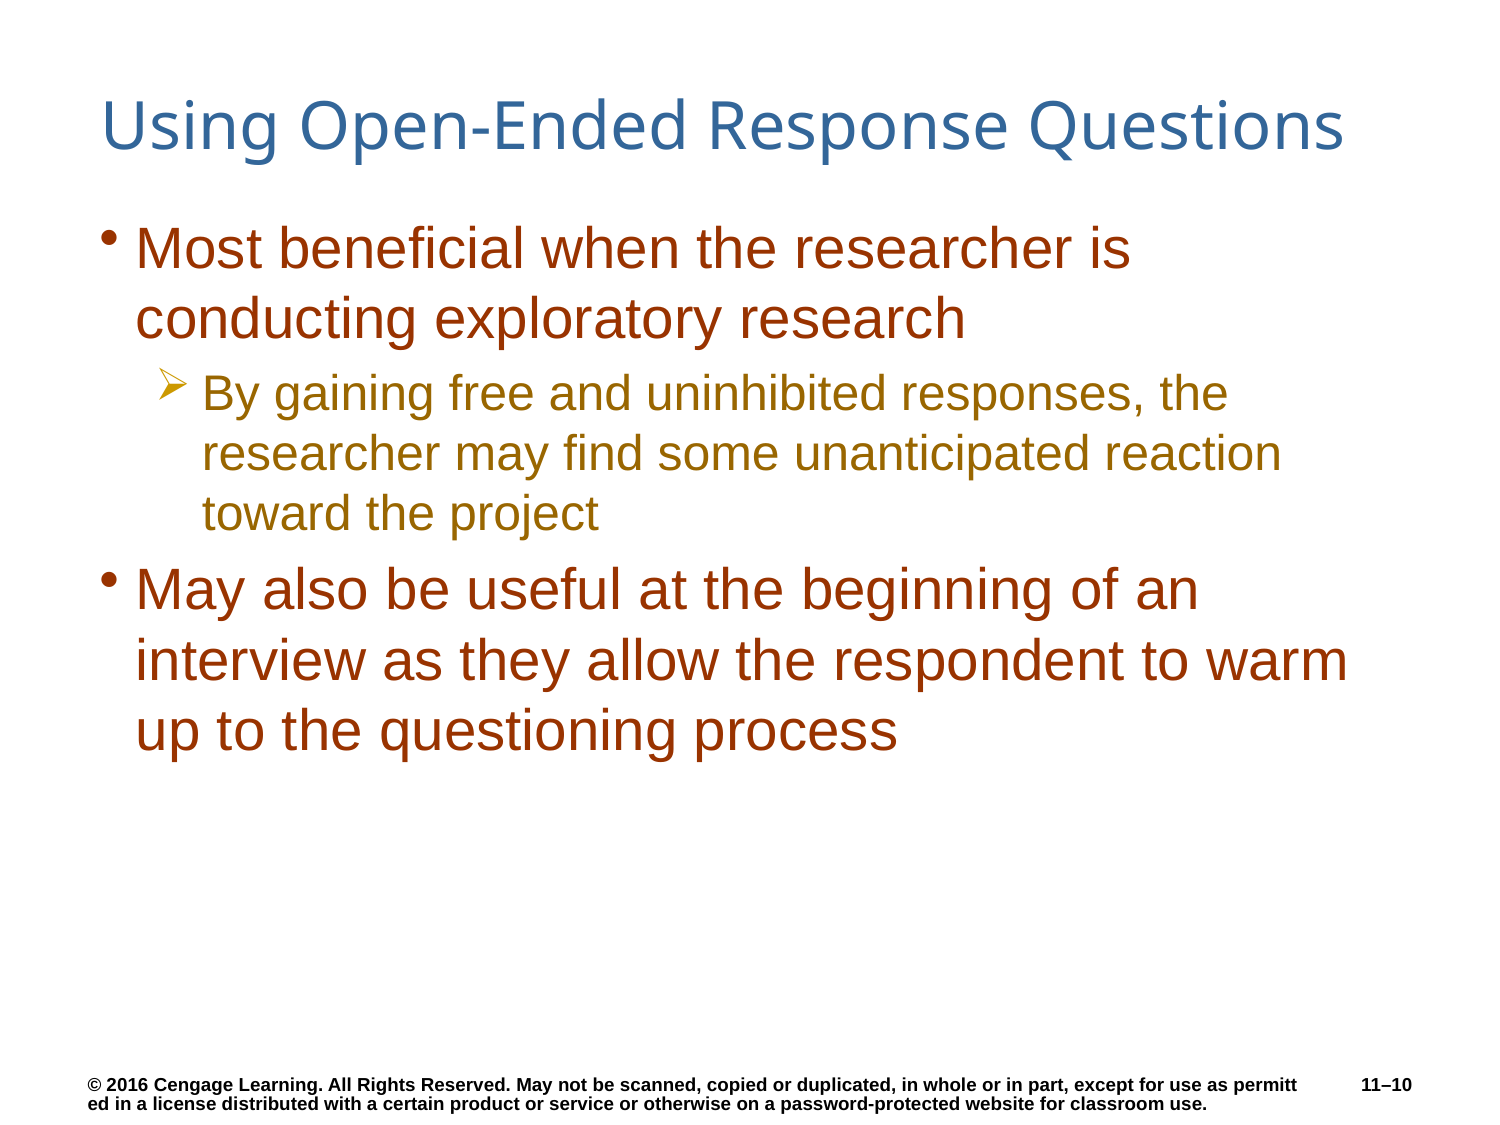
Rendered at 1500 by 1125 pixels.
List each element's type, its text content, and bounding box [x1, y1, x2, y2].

footer © 2016 Cengage Learning. All Rights Reserved. May not be scanned, copied or duplicated, in whole or in part, except for use as permitted in a license distributed with a certain product or service or otherwise on a password-protected website for classroom use. [87, 1057, 1050, 1103]
title Using Open-Ended Response Questions [85, 75, 1411, 171]
list Most beneficial when the researcher is conducting exploratory research By gaining free and uninhibited responses, the researcher may find some unanticipated reaction toward the project May also be useful at the beginning of an interview as they allow the respondent to warm up to the questioning process [84, 202, 1414, 1013]
slide_number 11–10 [1050, 1042, 1413, 1103]
